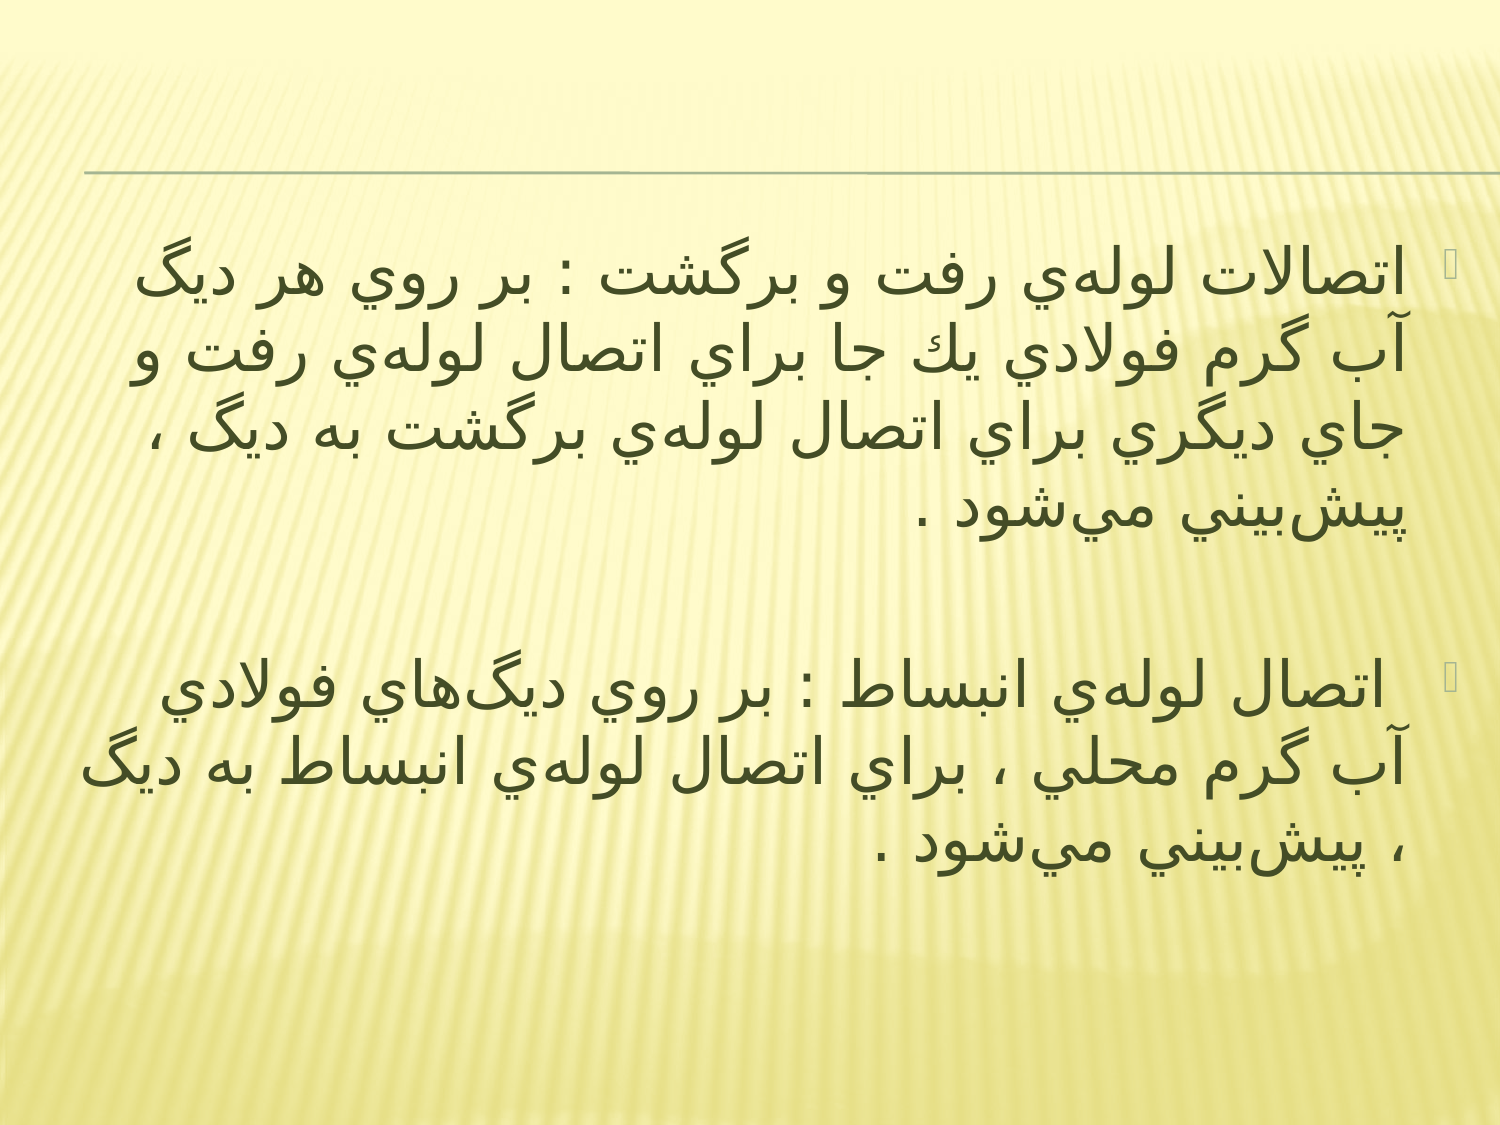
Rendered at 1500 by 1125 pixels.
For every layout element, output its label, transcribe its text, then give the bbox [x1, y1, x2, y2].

list اتصالات لوله‌ي رفت و برگشت : بر روي هر ديگ آب گرم فولادي يك جا براي اتصال لوله‌ي رفت و جاي ديگري براي اتصال لوله‌ي برگشت به ديگ ، پيش‌بيني مي‌شود . اتصال لوله‌ي انبساط : بر روي ديگ‌هاي فولادي آب گرم محلي ، براي اتصال لوله‌ي انبساط به ديگ ، پيش‌بيني مي‌شود . [46, 222, 1472, 966]
